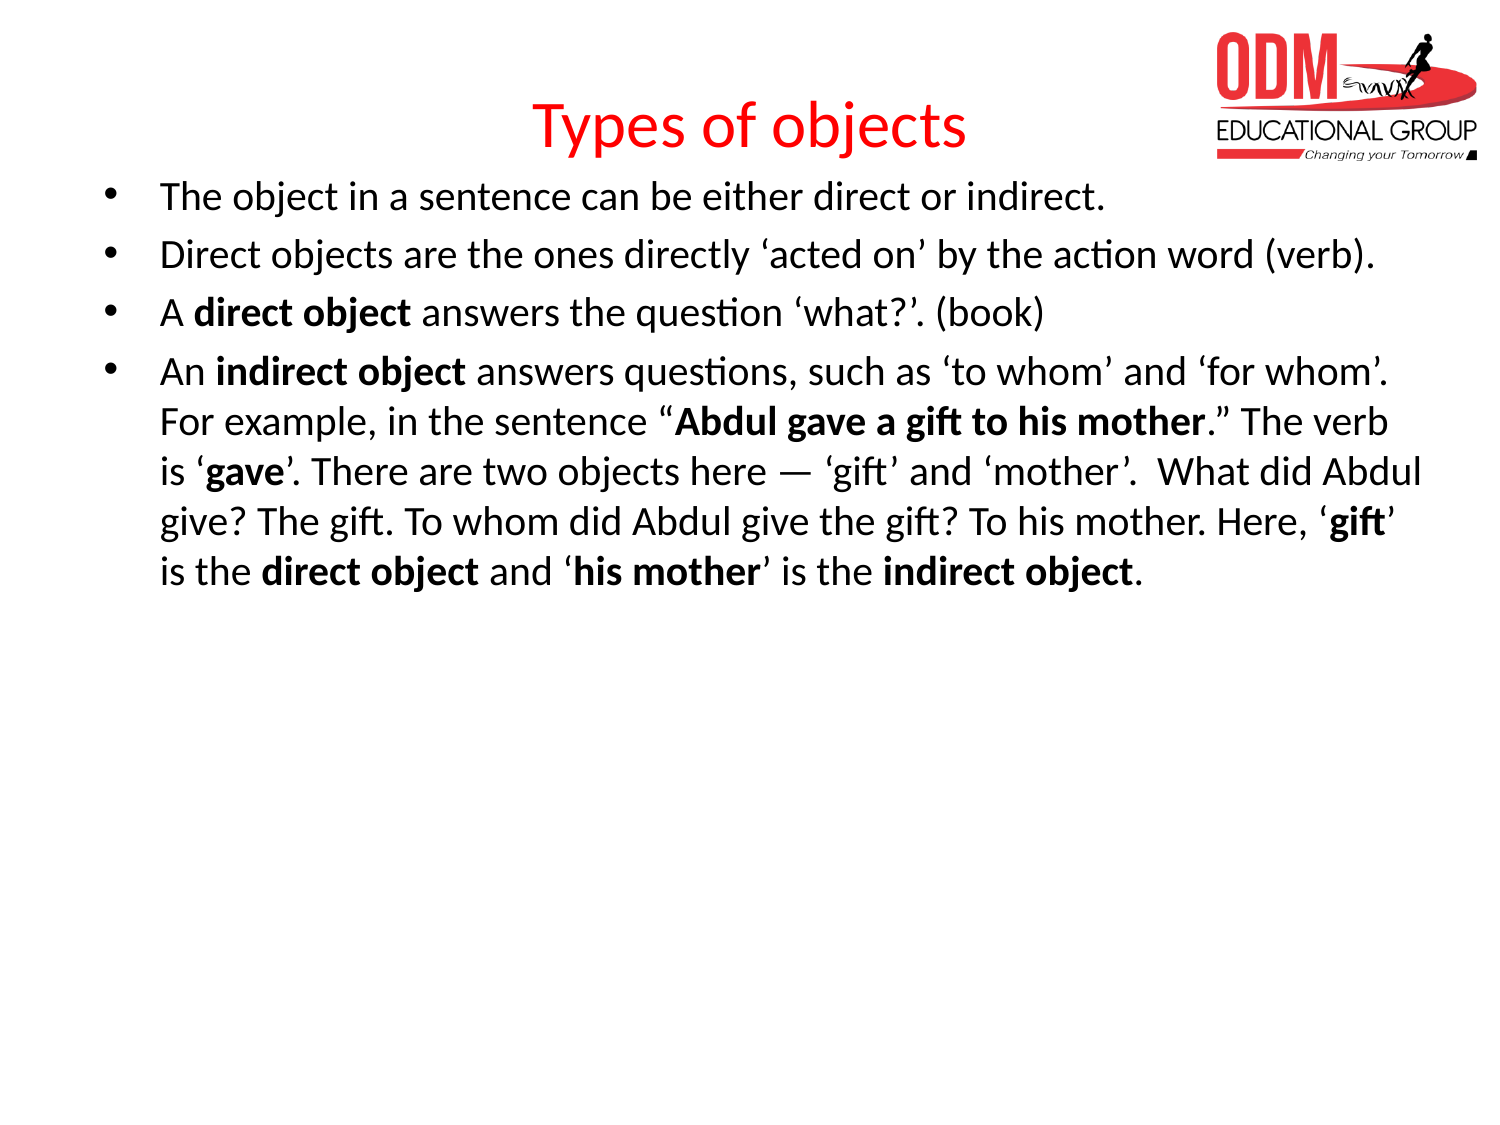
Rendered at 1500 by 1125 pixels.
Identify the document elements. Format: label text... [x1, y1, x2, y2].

picture [1216, 32, 1477, 162]
title Types of objects [75, 45, 1211, 197]
list The object in a sentence can be either direct or indirect. Direct objects are the ones directly ‘acted on’ by the action word (verb). A direct object answers the question ‘what?’. (book) An indirect object answers questions, such as ‘to whom’ and ‘for whom’. For example, in the sentence “Abdul gave a gift to his mother.” The verb is ‘gave’. There are two objects here — ‘gift’ and ‘mother’. What did Abdul give? The gift. To whom did Abdul give the gift? To his mother. Here, ‘gift’ is the direct object and ‘his mother’ is the indirect object. [88, 160, 1439, 1017]
